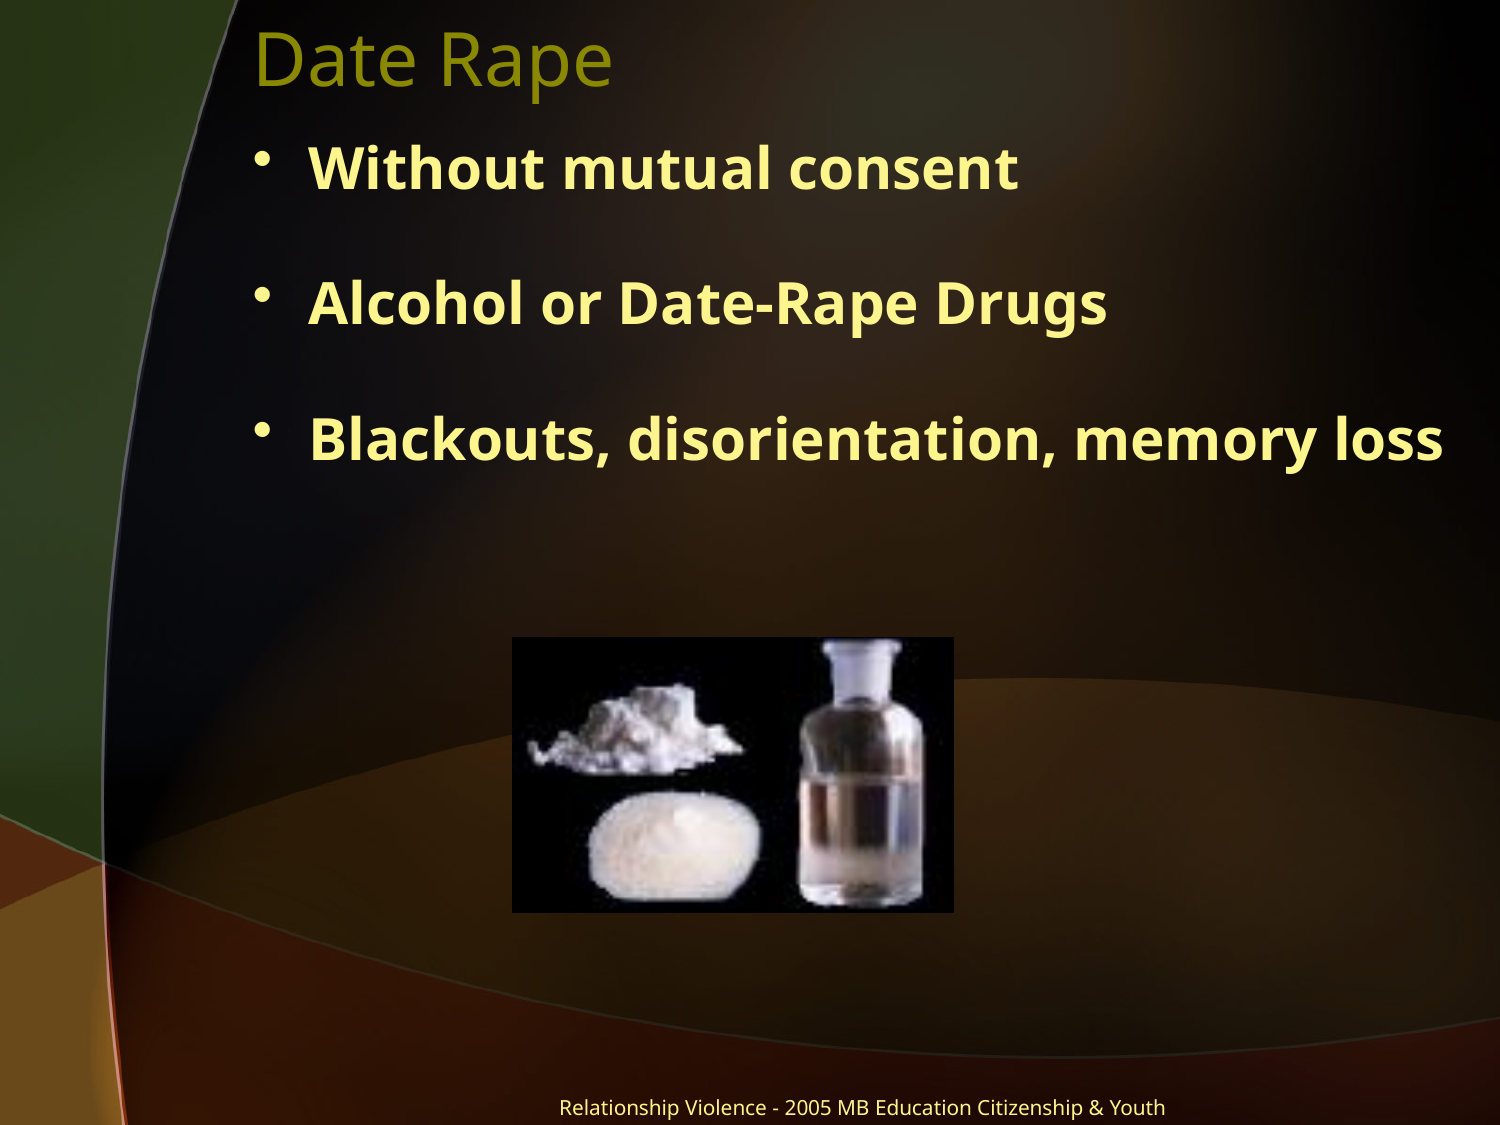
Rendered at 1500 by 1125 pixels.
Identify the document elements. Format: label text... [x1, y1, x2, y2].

title Date Rape [237, 0, 1500, 113]
picture [0, 0, 1500, 1125]
picture [512, 637, 955, 913]
footer Relationship Violence - 2005 MB Education Citizenship & Youth [512, 1087, 1213, 1125]
list Without mutual consent Alcohol or Date-Rape Drugs Blackouts, disorientation, memory loss [237, 137, 1500, 1063]
